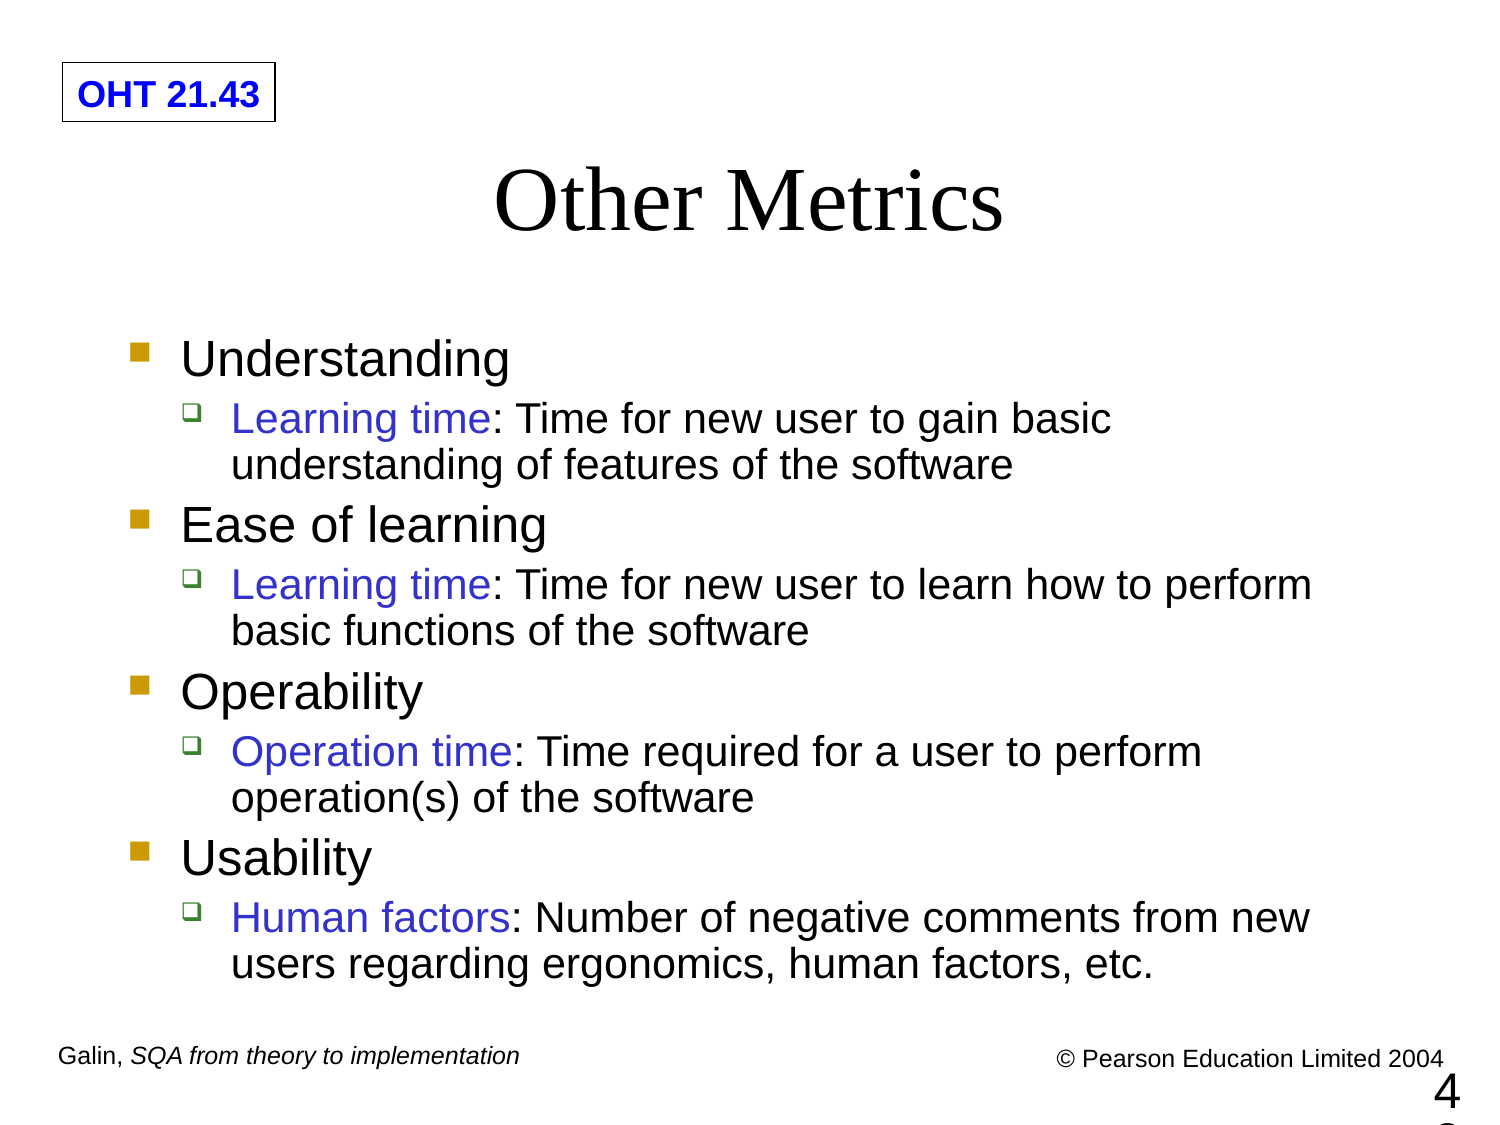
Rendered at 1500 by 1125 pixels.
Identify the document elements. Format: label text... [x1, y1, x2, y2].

slide_number 43 [1418, 1051, 1479, 1112]
title Other Metrics [112, 99, 1388, 288]
list Understanding Learning time: Time for new user to gain basic understanding of features of the software Ease of learning Learning time: Time for new user to learn how to perform basic functions of the software Operability Operation time: Time required for a user to perform operation(s) of the software Usability Human factors: Number of negative comments from new users regarding ergonomics, human factors, etc. [112, 324, 1388, 1001]
